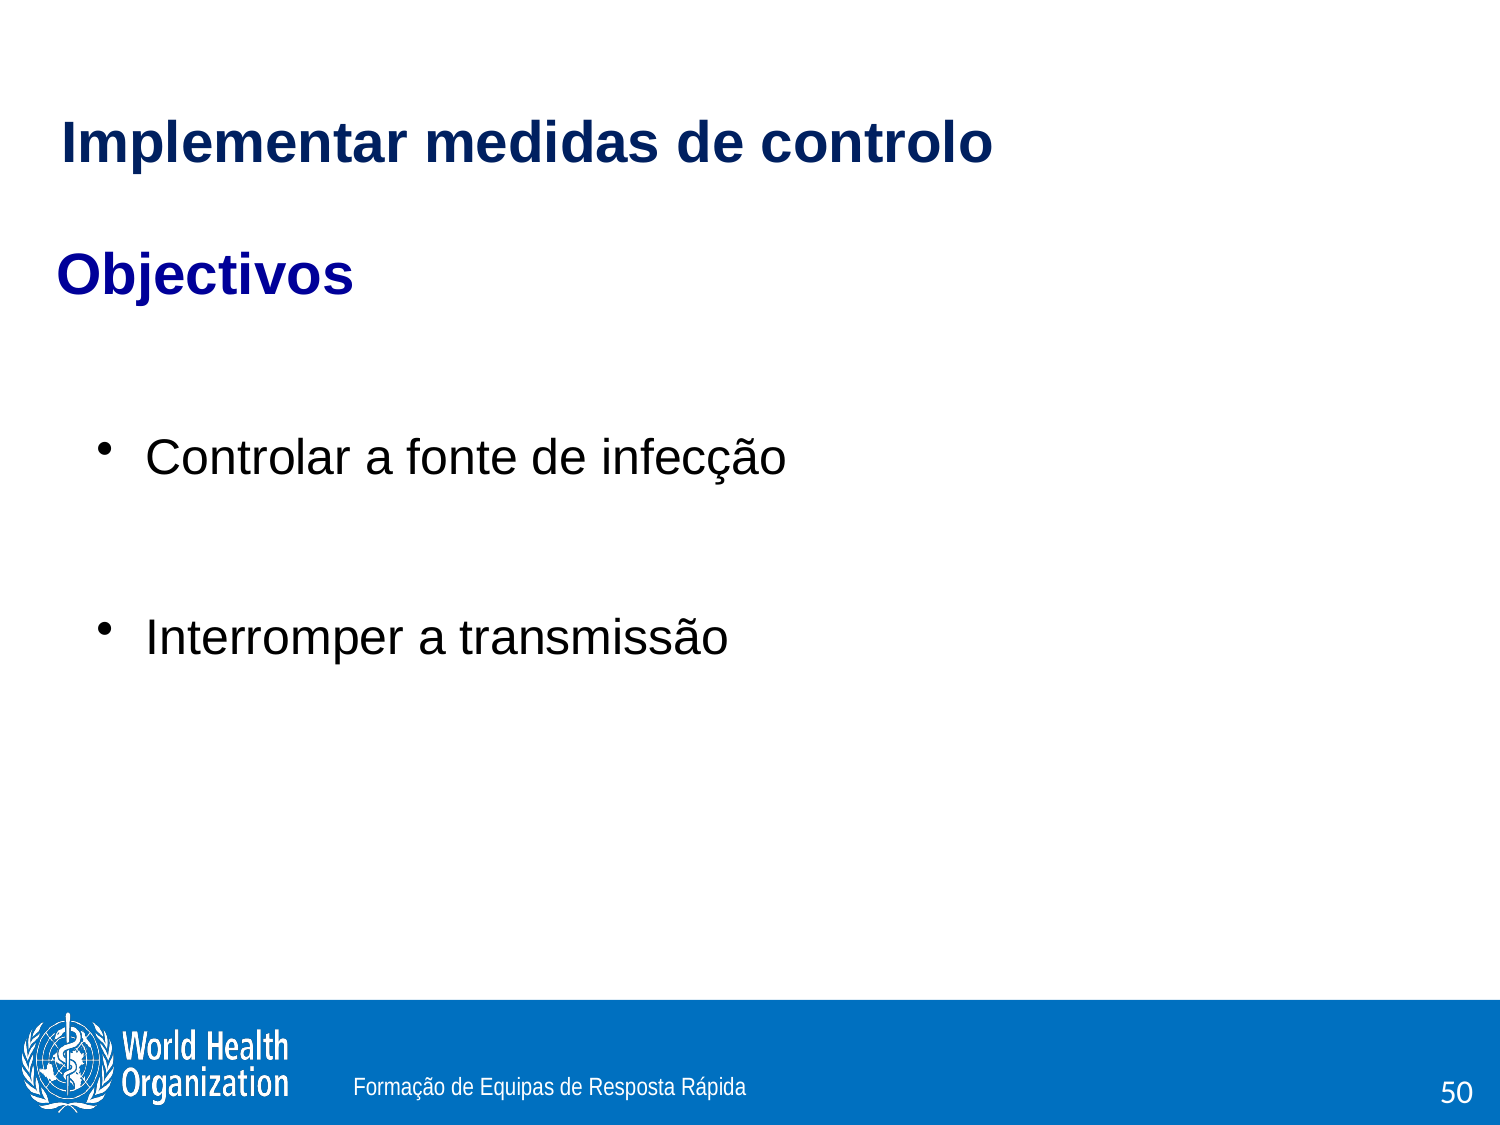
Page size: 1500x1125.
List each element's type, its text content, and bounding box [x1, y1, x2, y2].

picture [21, 1012, 288, 1113]
text_box Controlar a fonte de infecção Interromper a transmissão [42, 296, 803, 672]
text_box Objectivos [41, 229, 370, 314]
text_box Implementar medidas de controlo [46, 97, 1010, 182]
